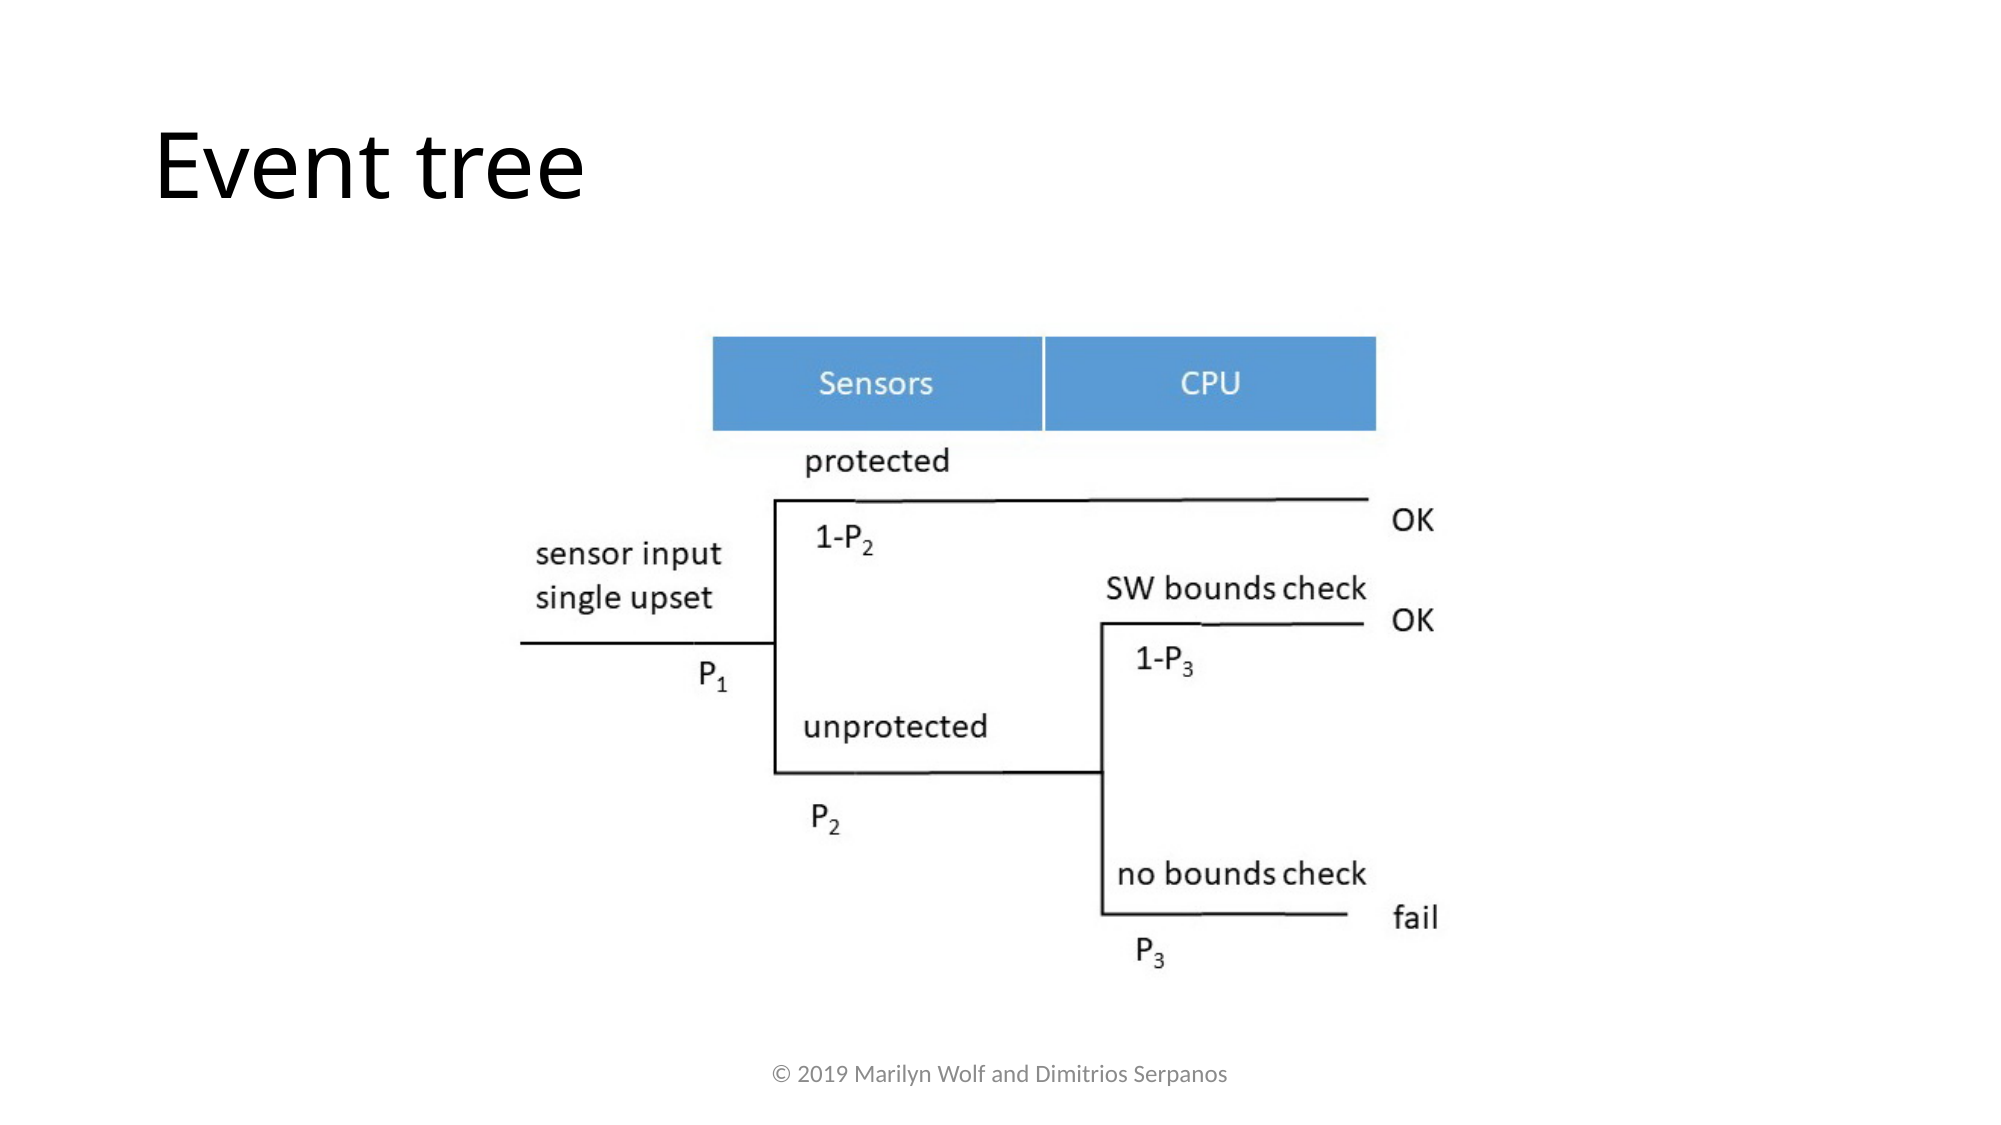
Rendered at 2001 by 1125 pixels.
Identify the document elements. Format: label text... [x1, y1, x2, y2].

footer © 2019 Marilyn Wolf and Dimitrios Serpanos [662, 1042, 1338, 1103]
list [478, 299, 1522, 1014]
title Event tree [137, 59, 1863, 278]
